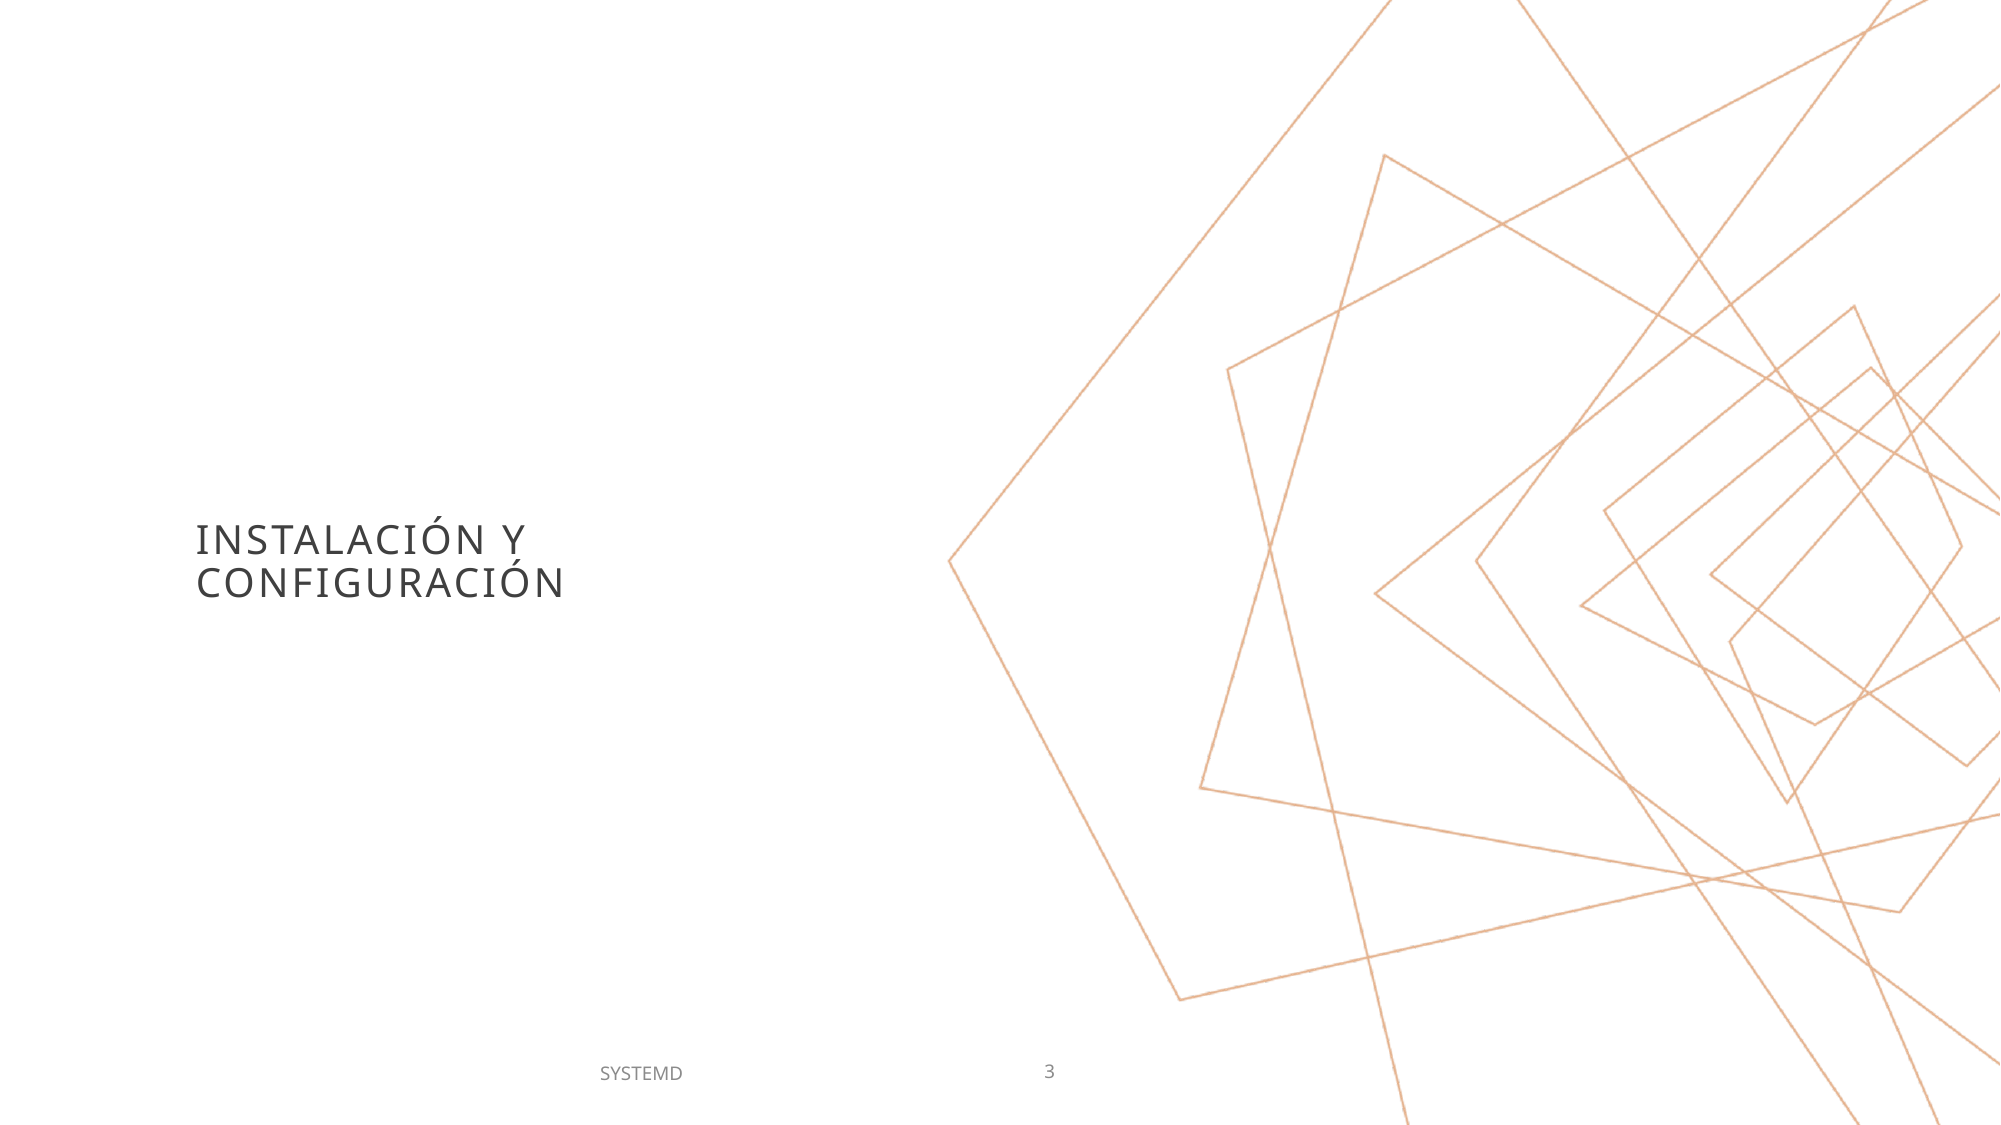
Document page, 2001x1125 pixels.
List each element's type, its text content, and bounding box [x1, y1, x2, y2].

picture [900, 0, 2000, 1125]
footer SYSTEMD [437, 1042, 846, 1103]
title INSTALACIÓN Y CONFIGURACIÓN [180, 512, 846, 614]
slide_number 3 [908, 1042, 1071, 1103]
